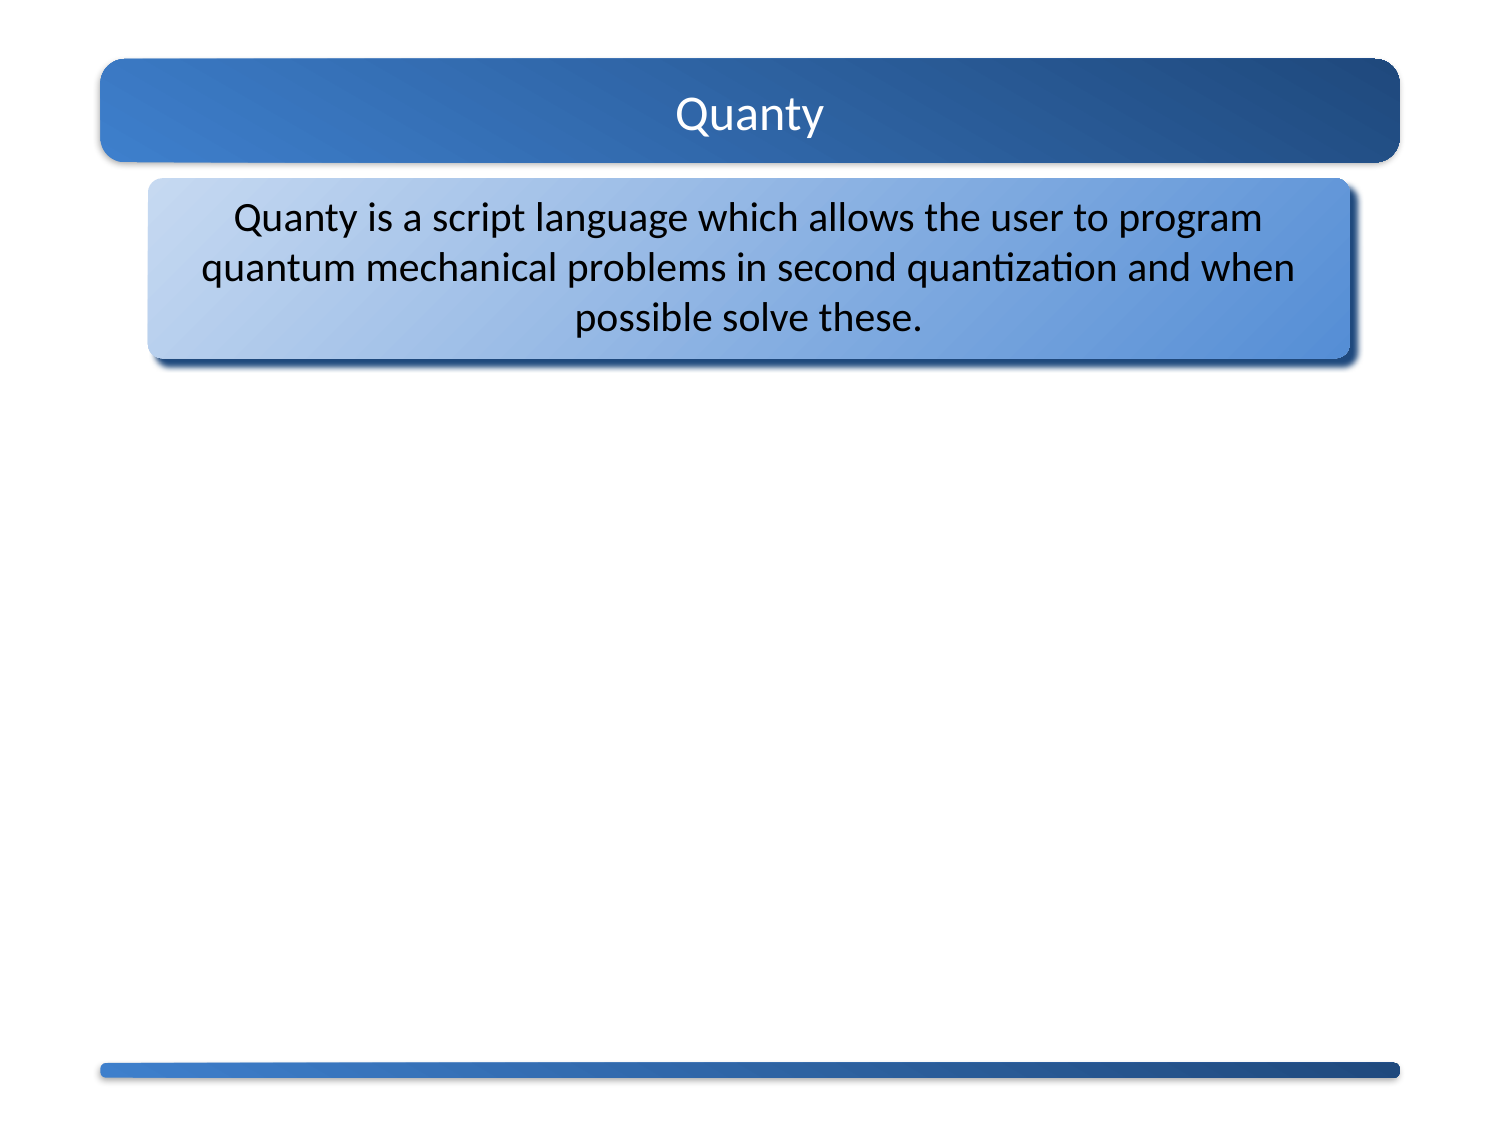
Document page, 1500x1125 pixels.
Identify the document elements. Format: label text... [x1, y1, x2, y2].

text_box [99, 1062, 1401, 1079]
text_box Quanty [99, 58, 1401, 164]
text_box Quanty is a script language which allows the user to program quantum mechanical problems in second quantization and when possible solve these. [147, 177, 1351, 360]
